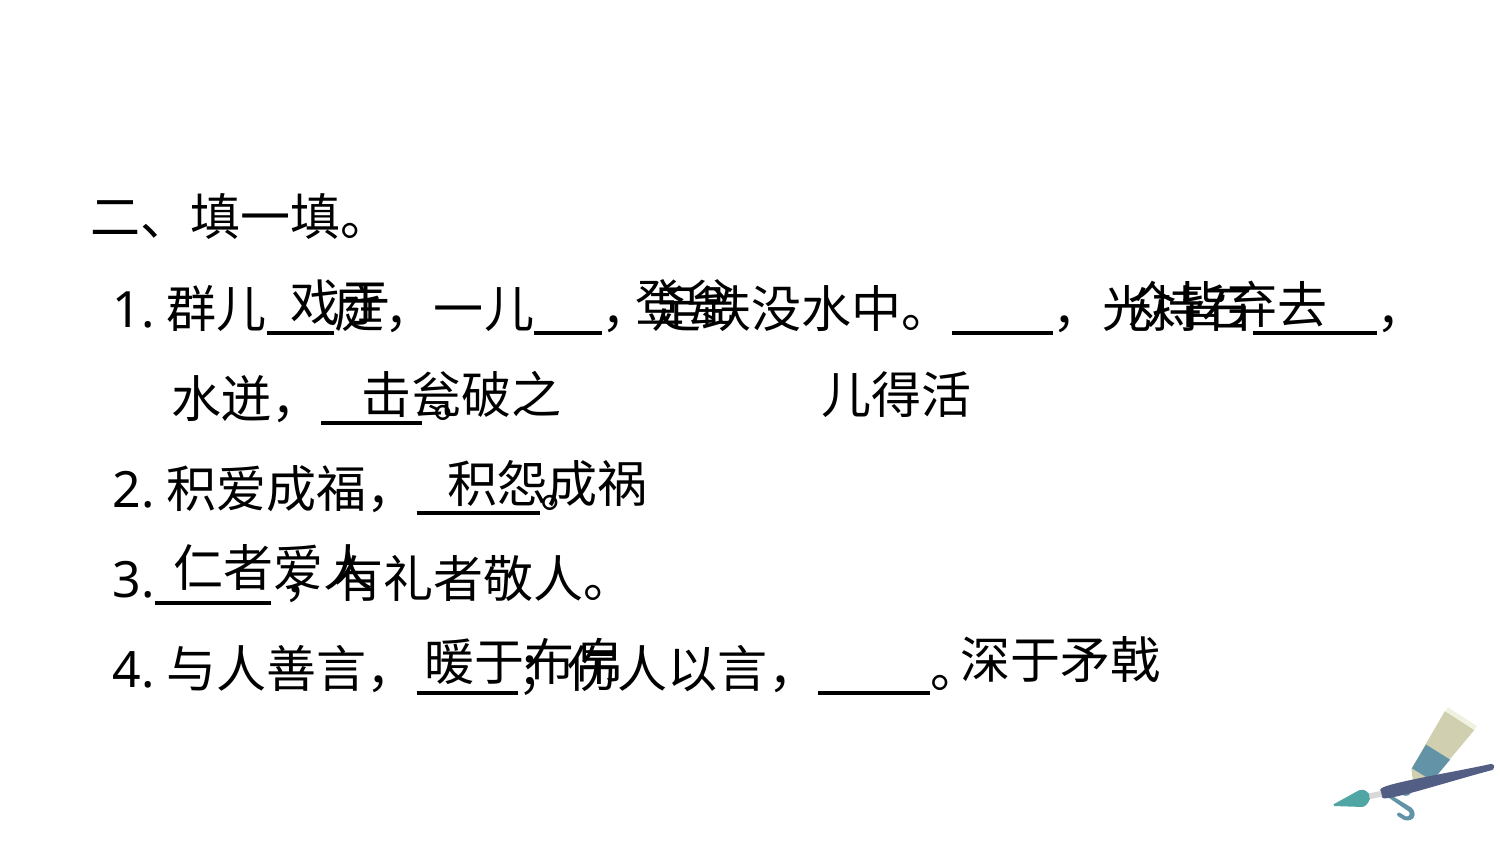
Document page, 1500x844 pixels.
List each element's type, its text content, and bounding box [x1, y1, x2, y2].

text_box 暖于布帛 [410, 593, 640, 698]
text_box 深于矛戟 [946, 591, 1187, 696]
text_box 儿得活 [806, 326, 987, 431]
text_box 登瓮 [620, 233, 751, 339]
text_box 众皆弃去 [1113, 235, 1343, 341]
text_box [1358, 708, 1481, 844]
text_box 仁者爱人 [158, 498, 389, 604]
text_box 二、填一填。 [76, 148, 1500, 253]
text_box 1.群儿 庭，一儿 ，足跌没水中。 ，光持石 ，水迸， 。 2.积爱成福， 。 3. ，有礼者敬人。 4.与人善言， ；伤人以言， 。 [97, 240, 1440, 705]
text_box 戏于 [275, 233, 406, 339]
text_box 积怨成祸 [432, 414, 663, 520]
text_box 击瓮破之 [347, 326, 577, 431]
